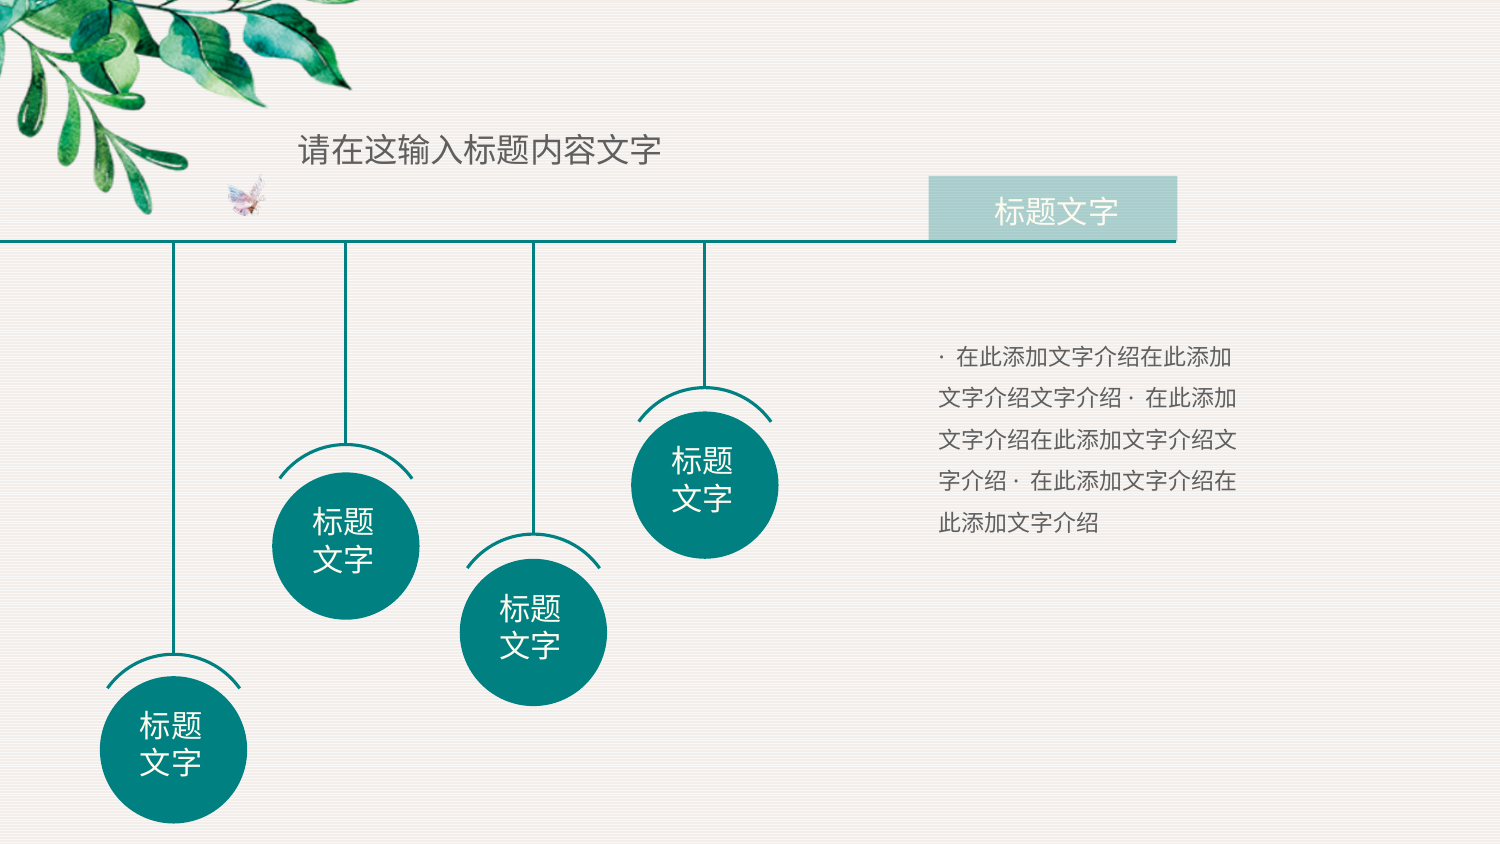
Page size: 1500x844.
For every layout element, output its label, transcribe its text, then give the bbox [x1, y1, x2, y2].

text_box 请在这输入标题内容文字 [427, 122, 918, 175]
text_box · 在此添加文字介绍在此添加文字介绍文字介绍· 在此添加文字介绍在此添加文字介绍文字介绍· 在此添加文字介绍在此添加文字介绍 [923, 320, 1265, 544]
picture [0, 0, 385, 245]
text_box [91, 292, 255, 824]
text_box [264, 241, 428, 620]
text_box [623, 242, 787, 559]
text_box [451, 241, 615, 707]
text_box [427, 175, 1178, 242]
